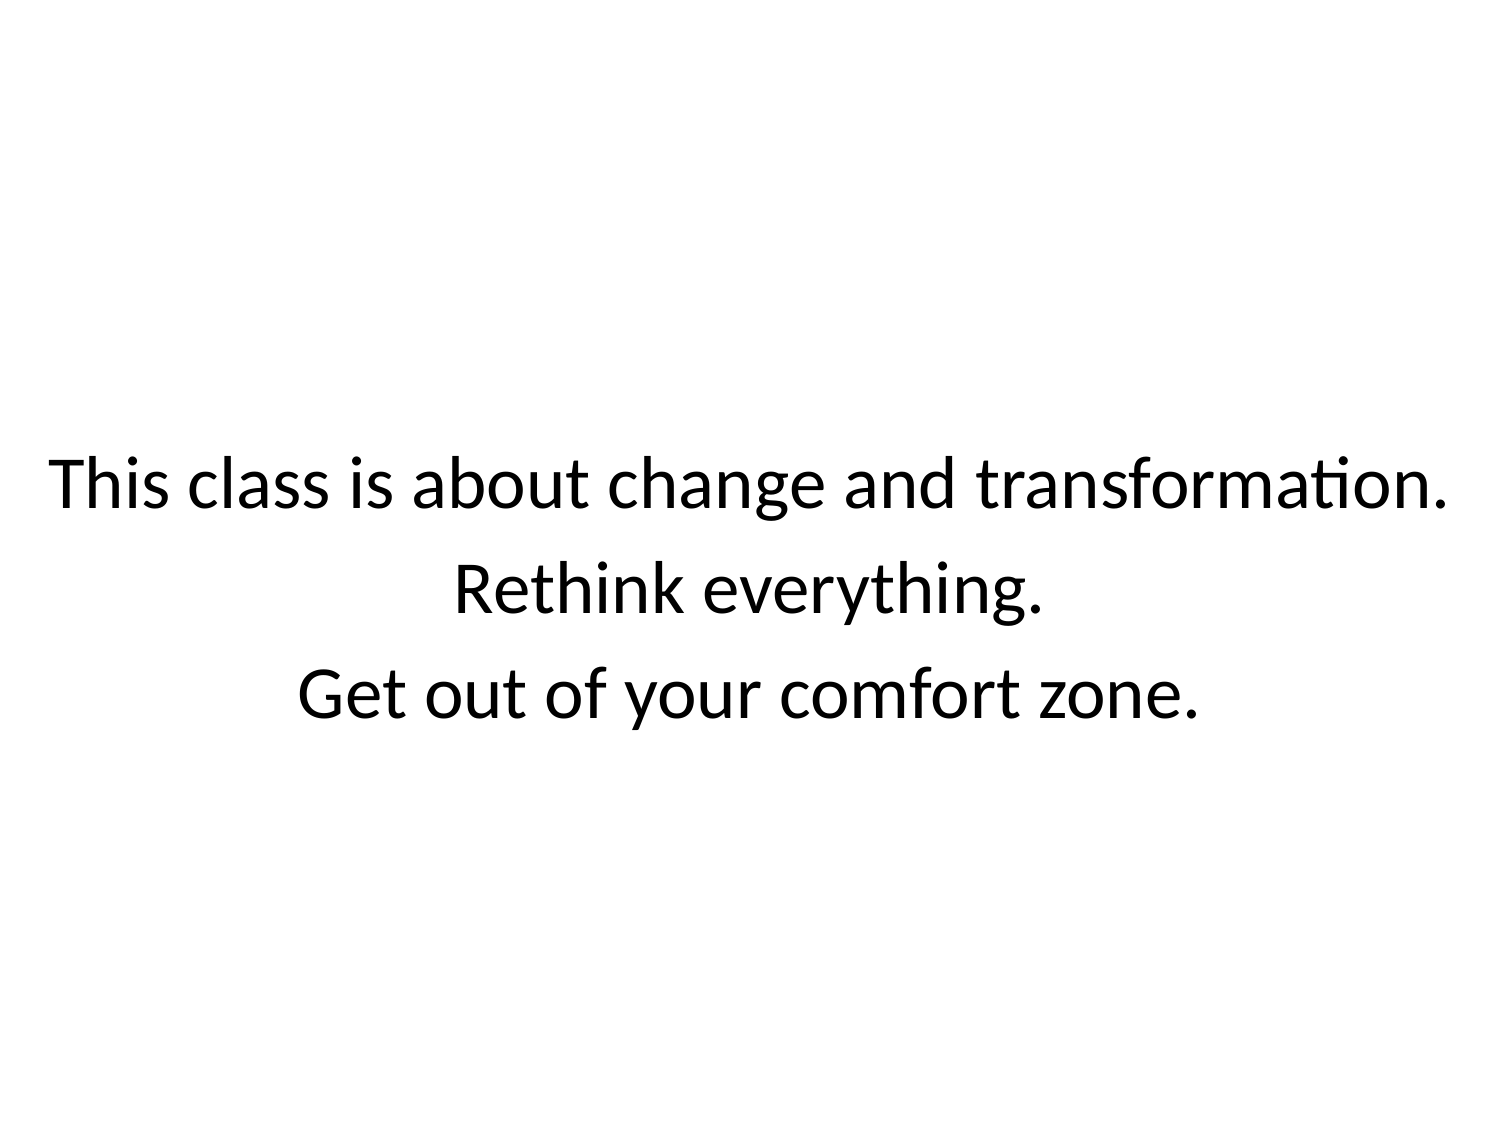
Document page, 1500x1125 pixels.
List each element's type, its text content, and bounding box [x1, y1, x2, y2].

list This class is about change and transformation. Rethink everything. Get out of your comfort zone. [0, 237, 1500, 980]
